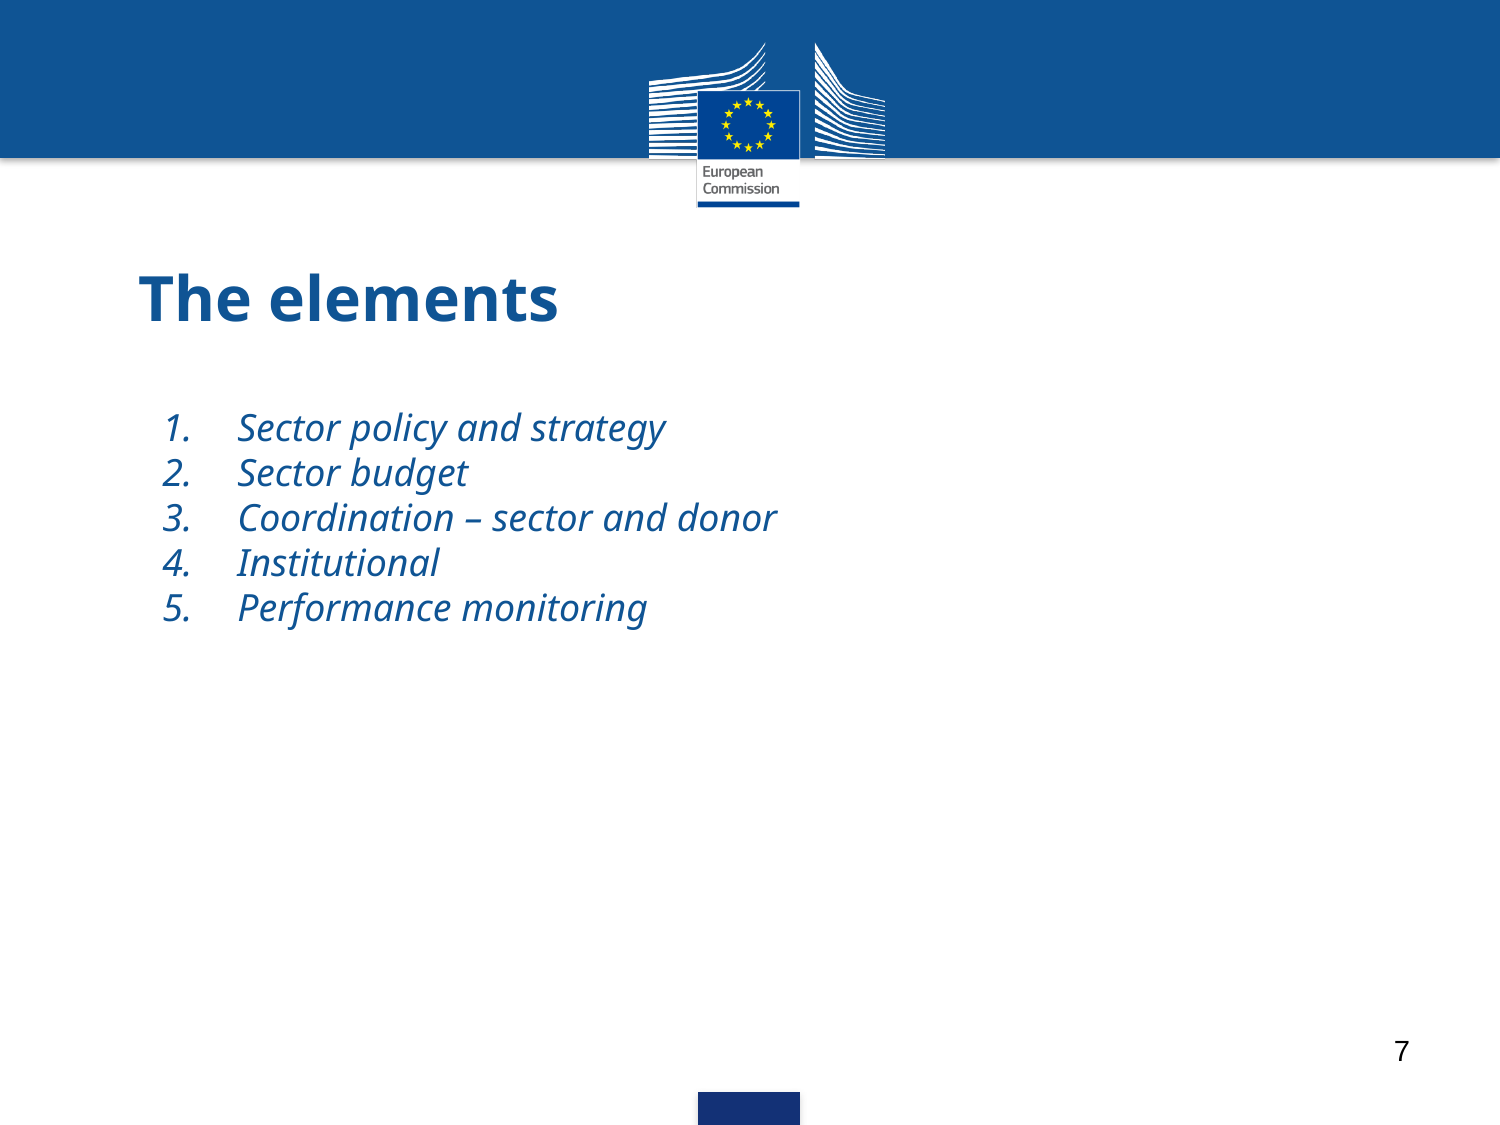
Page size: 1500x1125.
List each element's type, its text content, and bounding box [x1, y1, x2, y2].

text_box Sector policy and strategy Sector budget Coordination – sector and donor Institutional Performance monitoring [147, 397, 1365, 757]
title The elements [64, 219, 1415, 374]
picture [649, 42, 885, 208]
slide_number 7 [1074, 1024, 1426, 1103]
